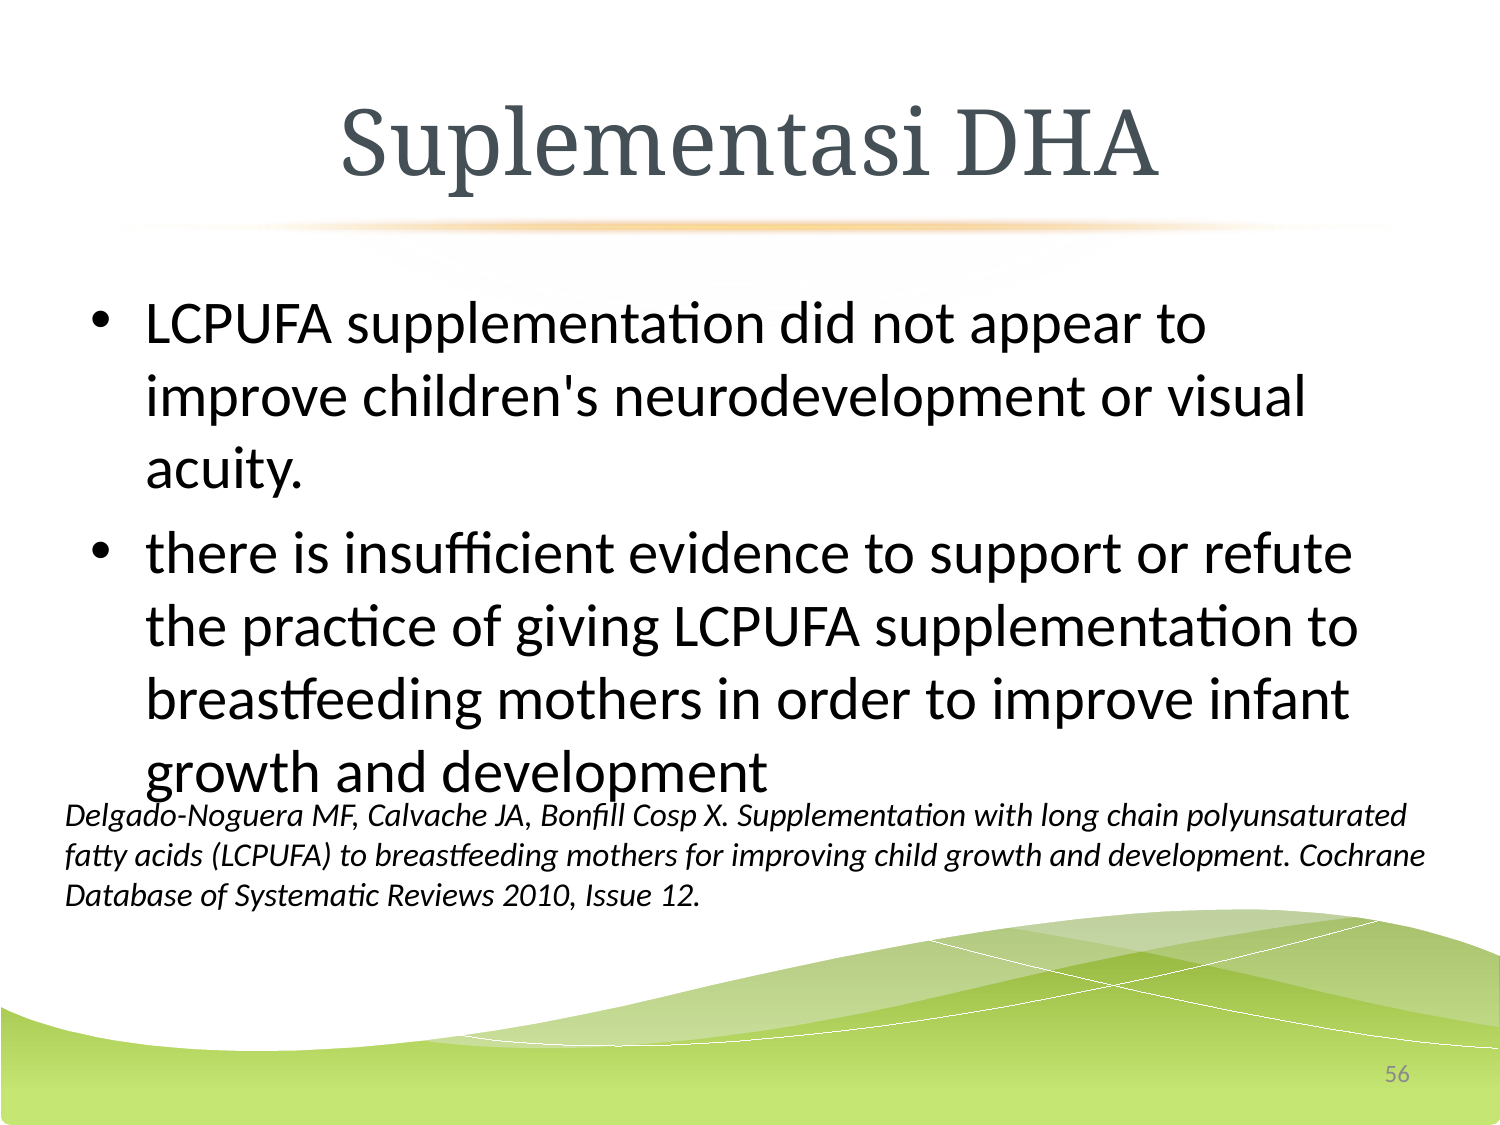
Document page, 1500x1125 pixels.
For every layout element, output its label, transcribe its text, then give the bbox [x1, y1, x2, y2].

picture [0, 87, 1500, 829]
text_box Delgado-Noguera MF, Calvache JA, Bonfill Cosp X. Supplementation with long chain polyunsaturated fatty acids (LCPUFA) to breastfeeding mothers for improving child growth and development. Cochrane Database of Systematic Reviews 2010, Issue 12. [49, 786, 1475, 921]
title Suplementasi DHA [75, 45, 1425, 233]
list LCPUFA supplementation did not appear to improve children's neurodevelopment or visual acuity. there is insufficient evidence to support or refute the practice of giving LCPUFA supplementation to breastfeeding mothers in order to improve infant growth and development [75, 275, 1425, 786]
picture [0, 1007, 6, 1125]
slide_number 56 [1074, 1042, 1425, 1103]
